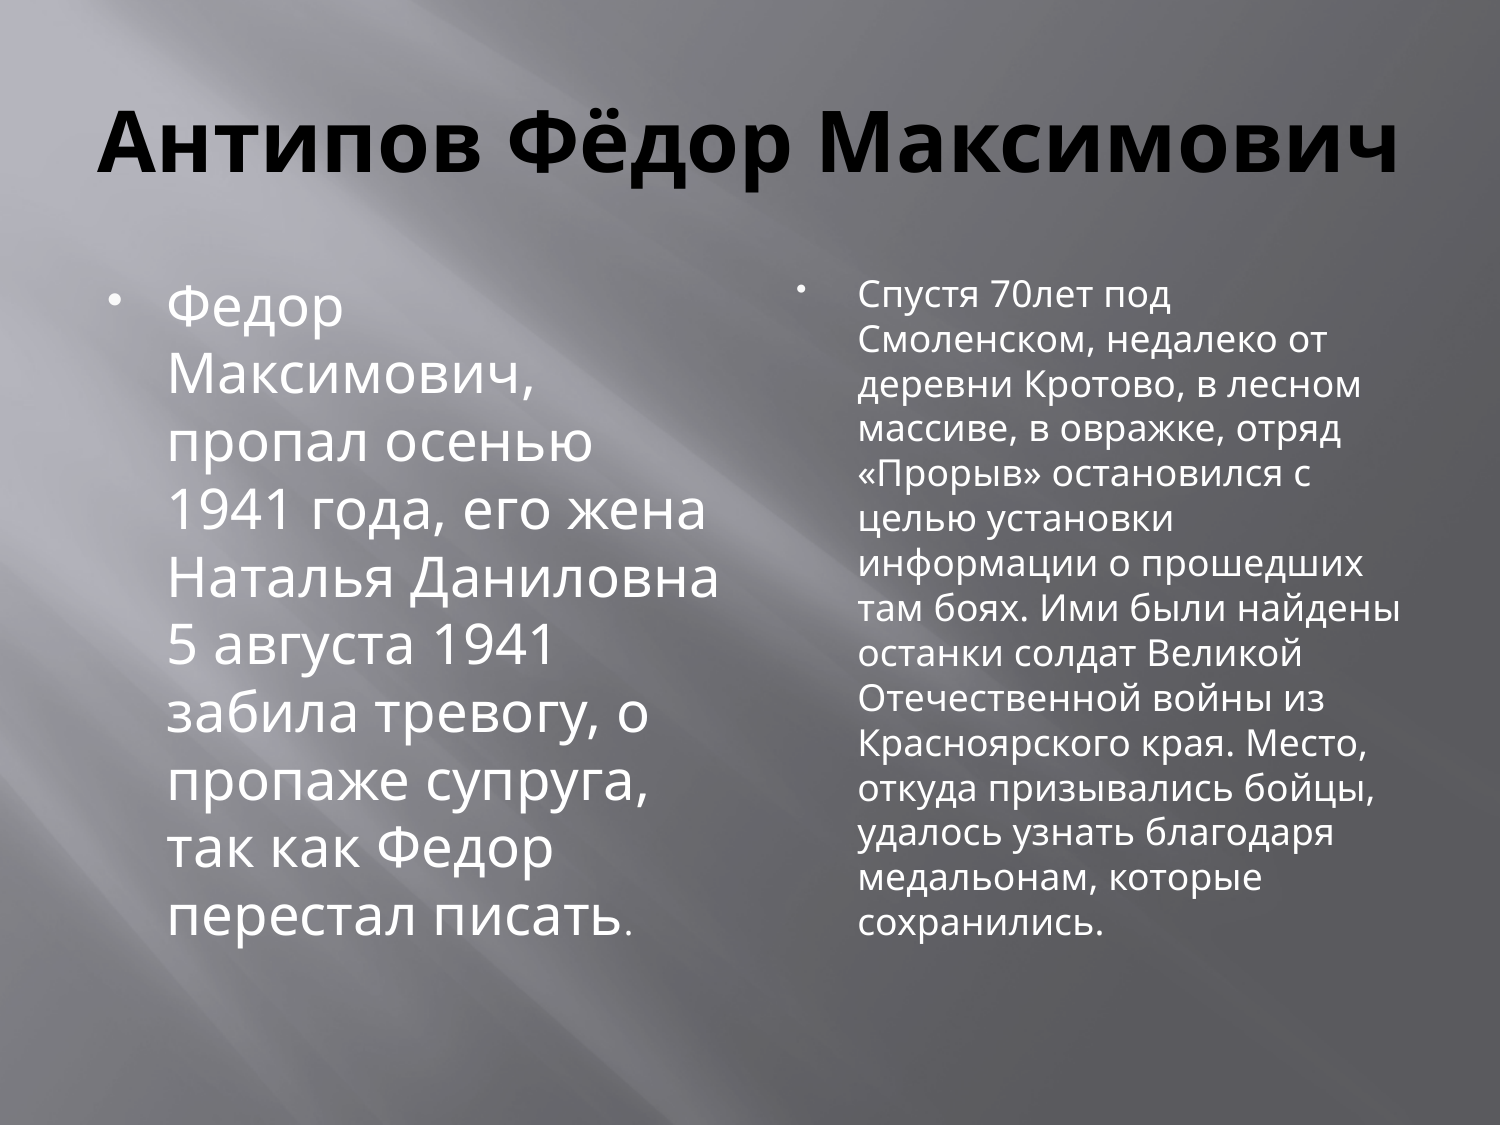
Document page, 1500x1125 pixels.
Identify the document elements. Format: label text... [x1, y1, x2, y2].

list Спустя 70лет под Смоленском, недалеко от деревни Кротово, в лесном массиве, в овражке, отряд «Прорыв» остановился с целью установки информации о прошедших там боях. Ими были найдены останки солдат Великой Отечественной войны из Красноярского края. Место, откуда призывались бойцы, удалось узнать благодаря медальонам, которые сохранились. [762, 262, 1425, 1005]
title Антипов Фёдор Максимович [75, 45, 1425, 233]
list Федор Максимович, пропал осенью 1941 года, его жена Наталья Даниловна 5 августа 1941 забила тревогу, о пропаже супруга, так как Федор перестал писать. [75, 262, 738, 1005]
